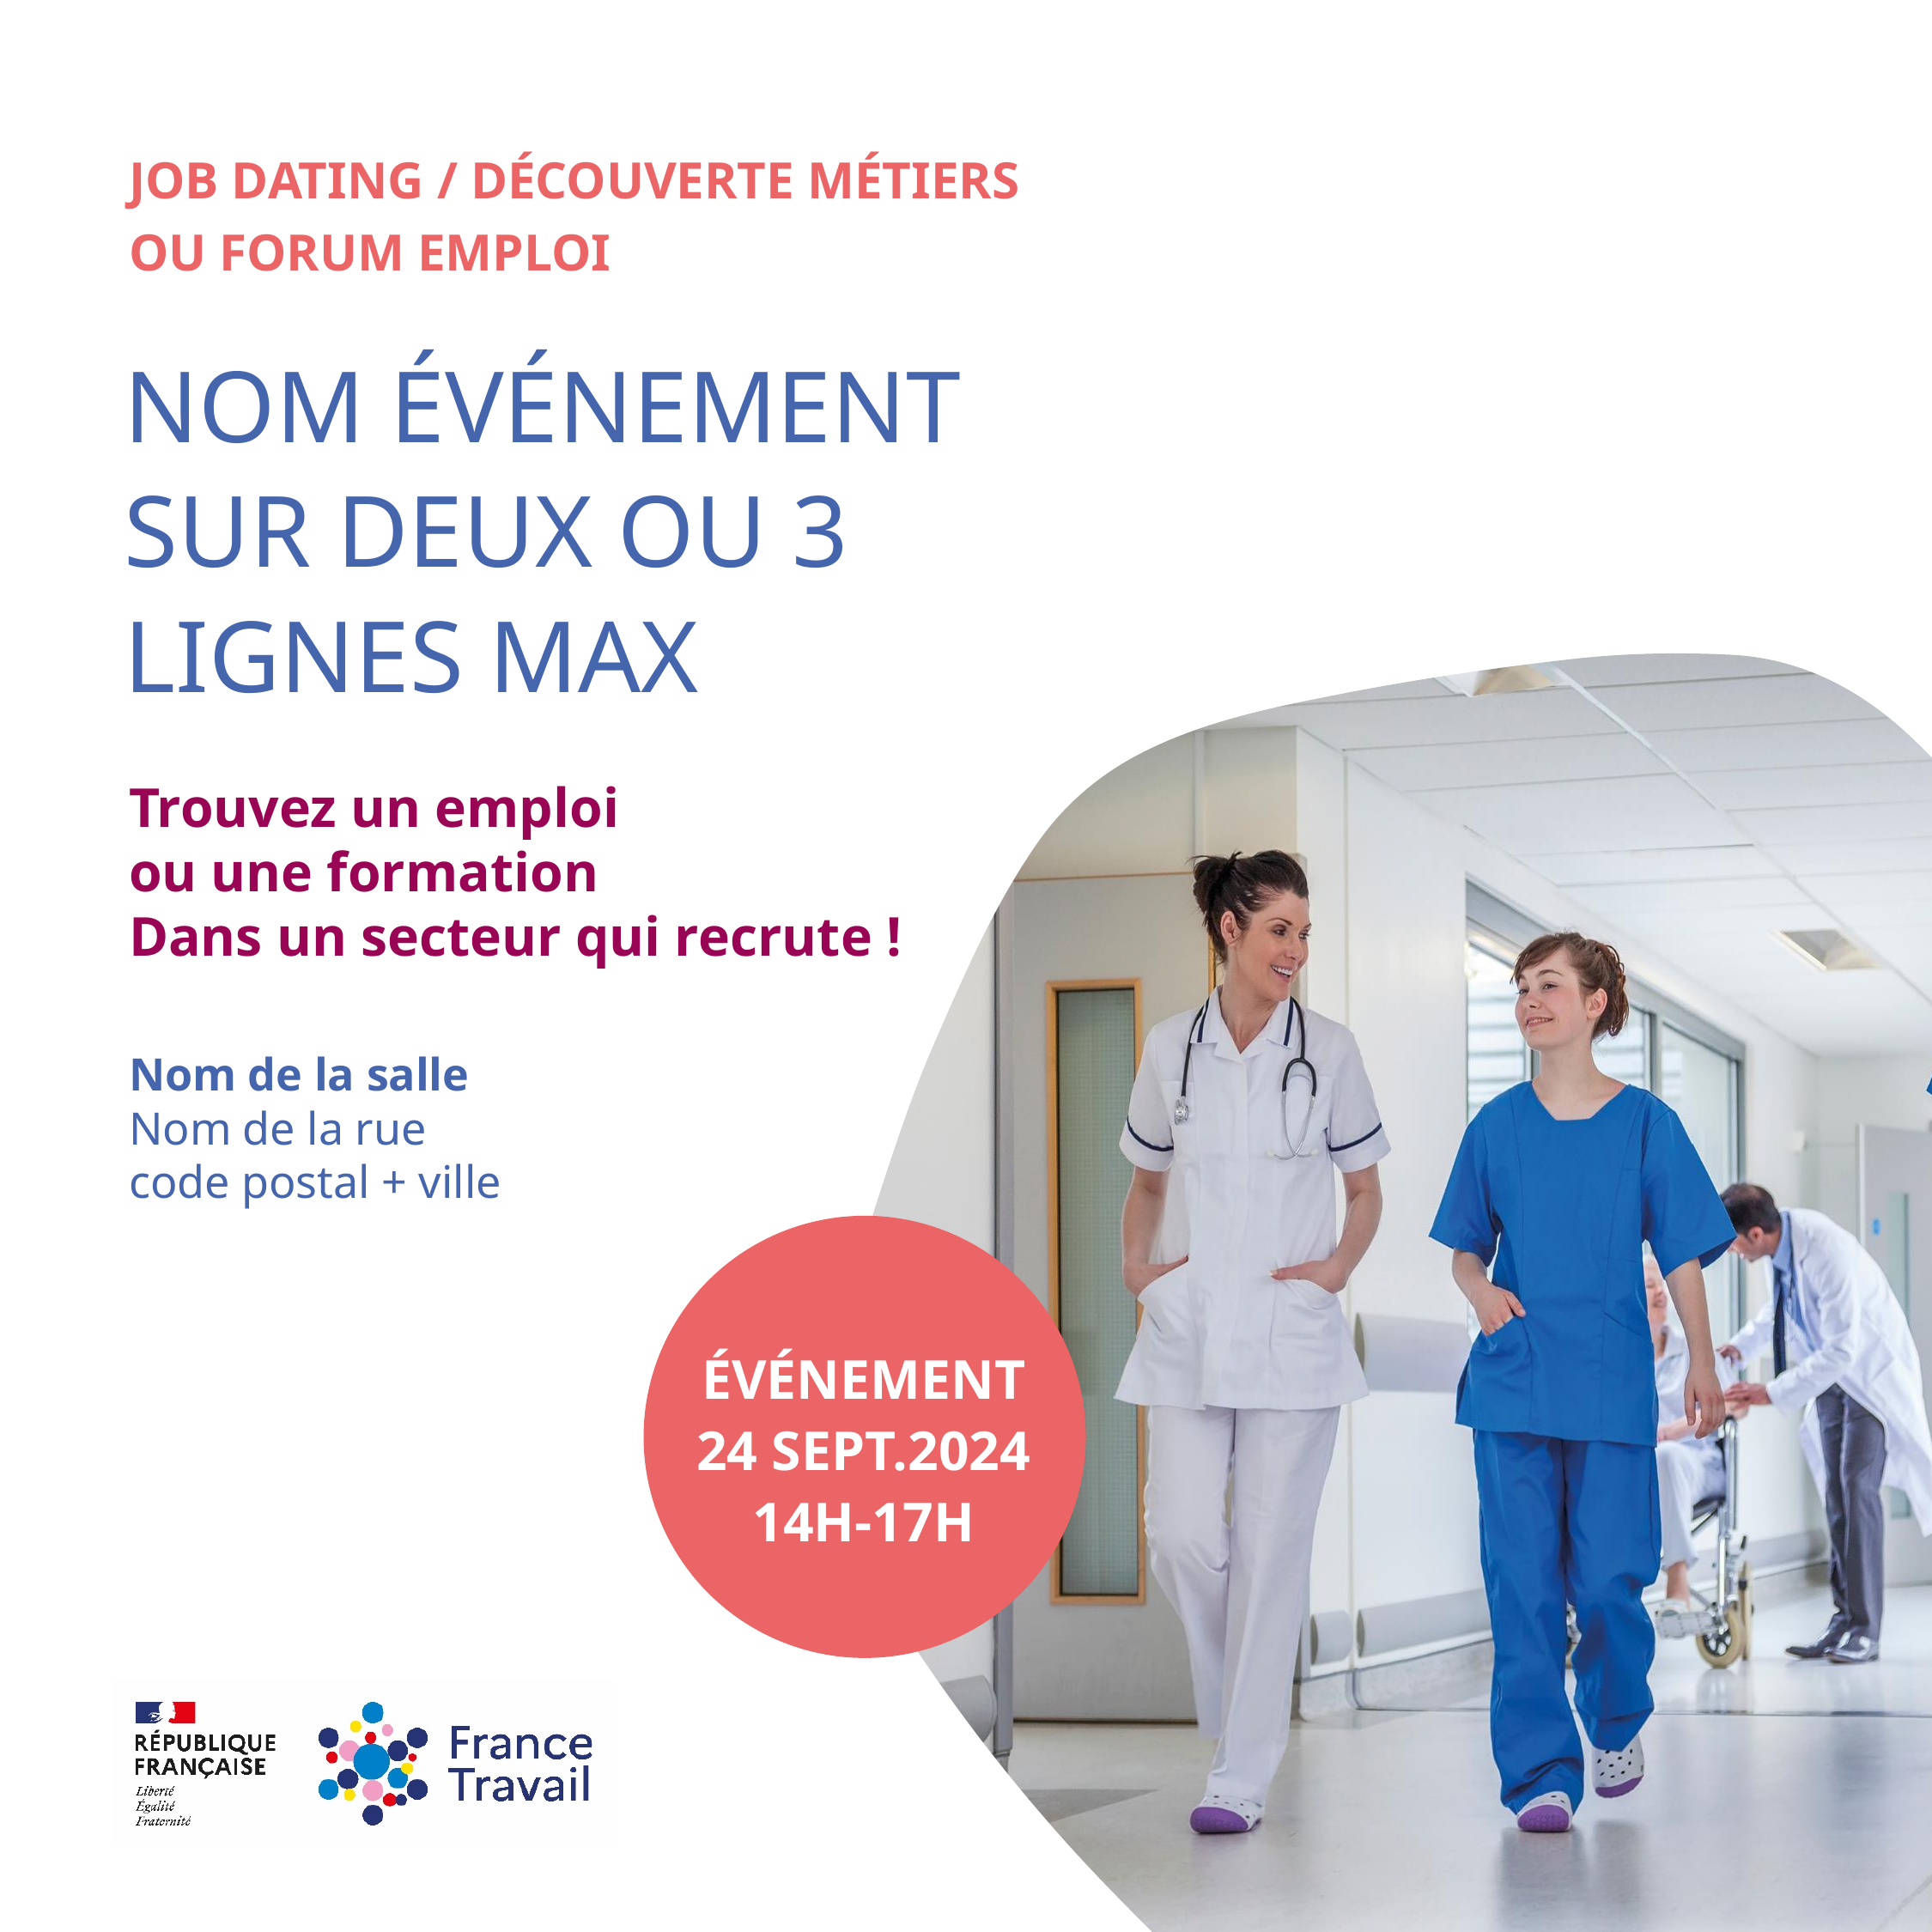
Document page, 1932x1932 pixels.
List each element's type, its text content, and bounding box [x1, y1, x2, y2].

text_box [679, 1559, 1050, 1659]
text_box Nom de la salle Nom de la rue code postal + ville [116, 1040, 1252, 1214]
text_box [669, 1214, 1060, 1331]
picture [113, 1680, 614, 1847]
text_box Trouvez un emploi ou une formation Dans un secteur qui recrute ! [116, 767, 1165, 973]
text_box Événement 24 sept.2024 14h-17h [562, 1331, 1165, 1559]
text_box Nom événement Sur deux ou 3 lignes max [111, 330, 1210, 719]
text_box Job dating / découverte métiers ou Forum emploi [116, 131, 1214, 288]
text_box [873, 653, 1932, 1932]
